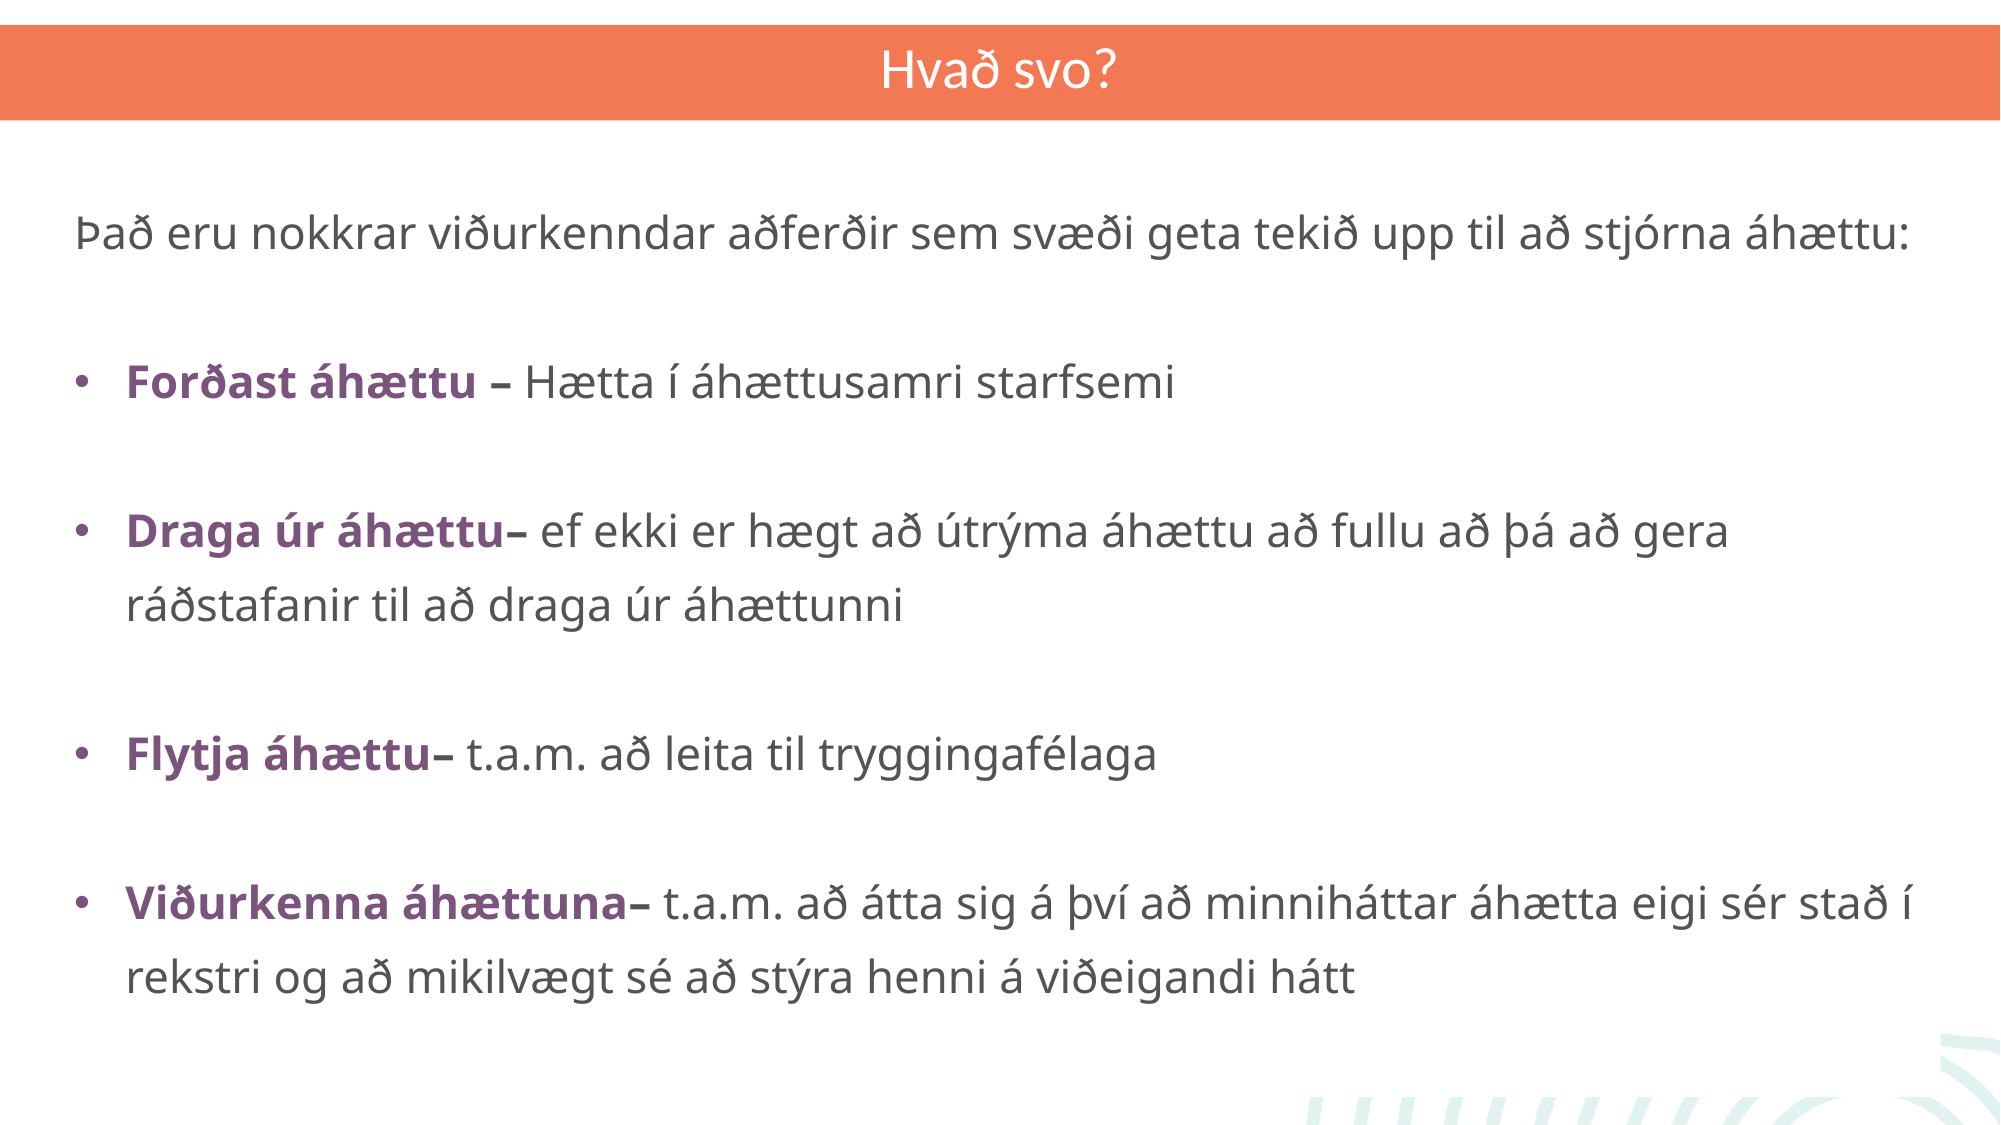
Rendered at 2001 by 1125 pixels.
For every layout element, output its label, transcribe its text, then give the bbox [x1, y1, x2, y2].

picture [1298, 955, 2000, 1125]
list Hvað svo? [0, 24, 2000, 121]
list Það eru nokkrar viðurkenndar aðferðir sem svæði geta tekið upp til að stjórna áhættu: Forðast áhættu – Hætta í áhættusamri starfsemi Draga úr áhættu– ef ekki er hægt að útrýma áhættu að fullu að þá að gera ráðstafanir til að draga úr áhættunni Flytja áhættu– t.a.m. að leita til tryggingafélaga Viðurkenna áhættuna– t.a.m. að átta sig á því að minniháttar áhætta eigi sér stað í rekstri og að mikilvægt sé að stýra henni á viðeigandi hátt [59, 121, 1941, 1098]
